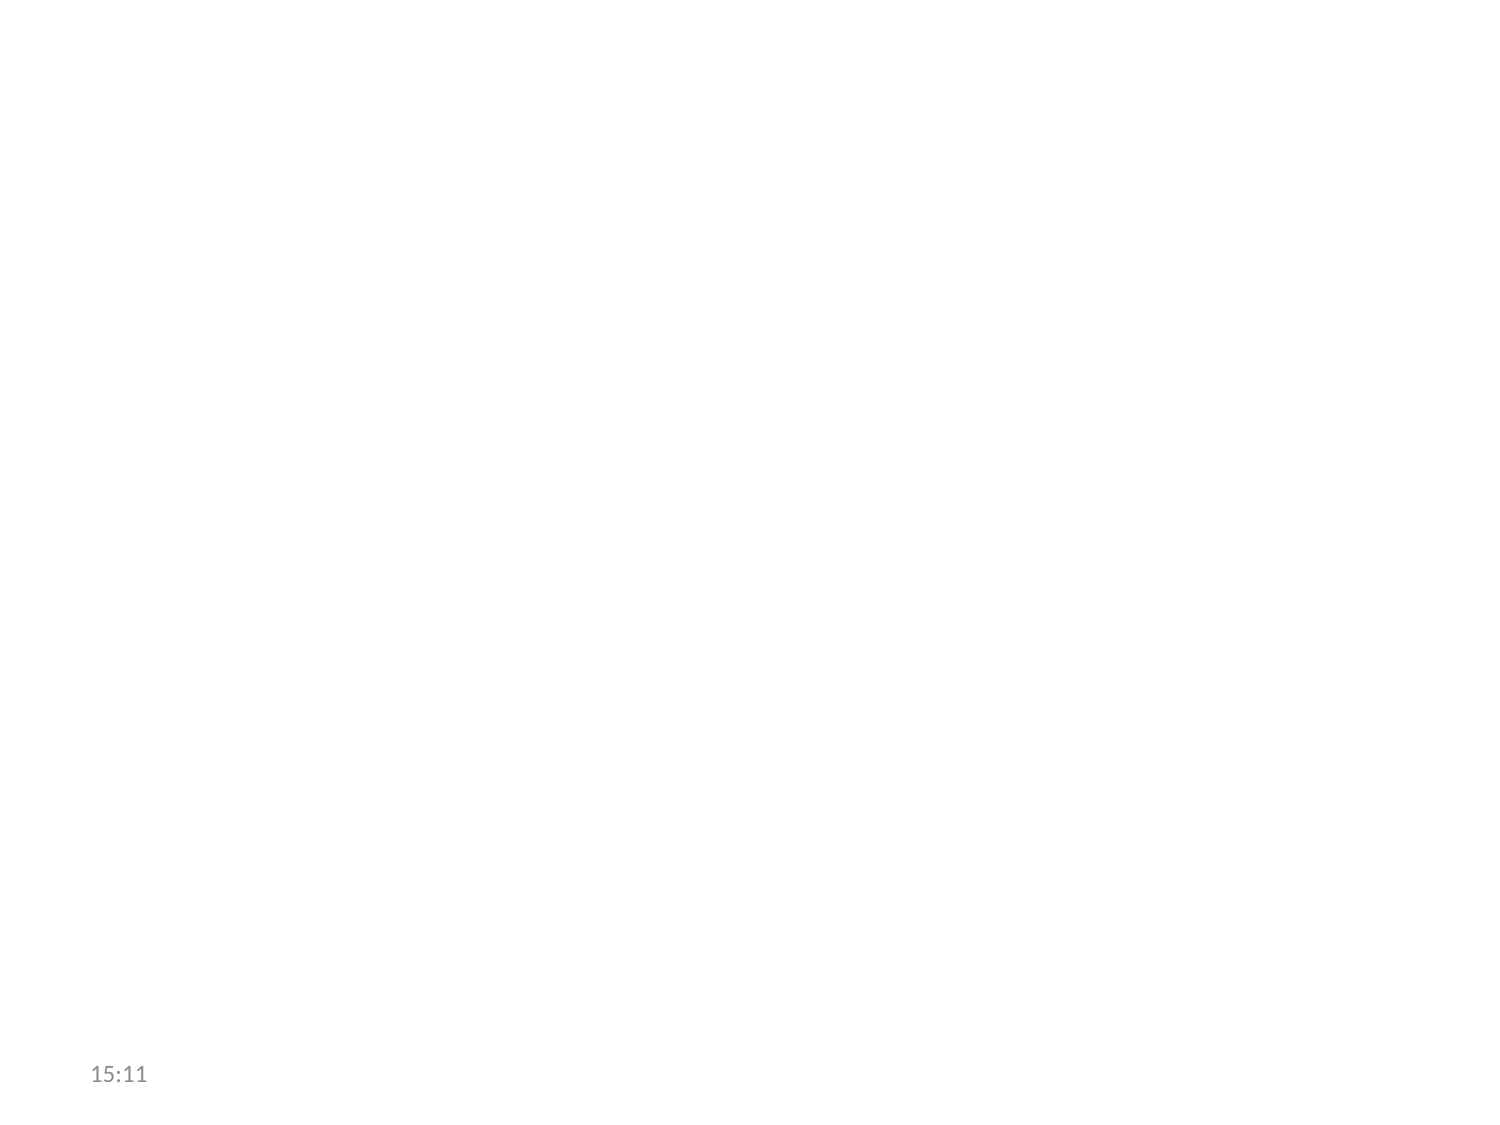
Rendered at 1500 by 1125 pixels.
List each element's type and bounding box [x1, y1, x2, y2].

slide_number [75, 1042, 425, 1103]
